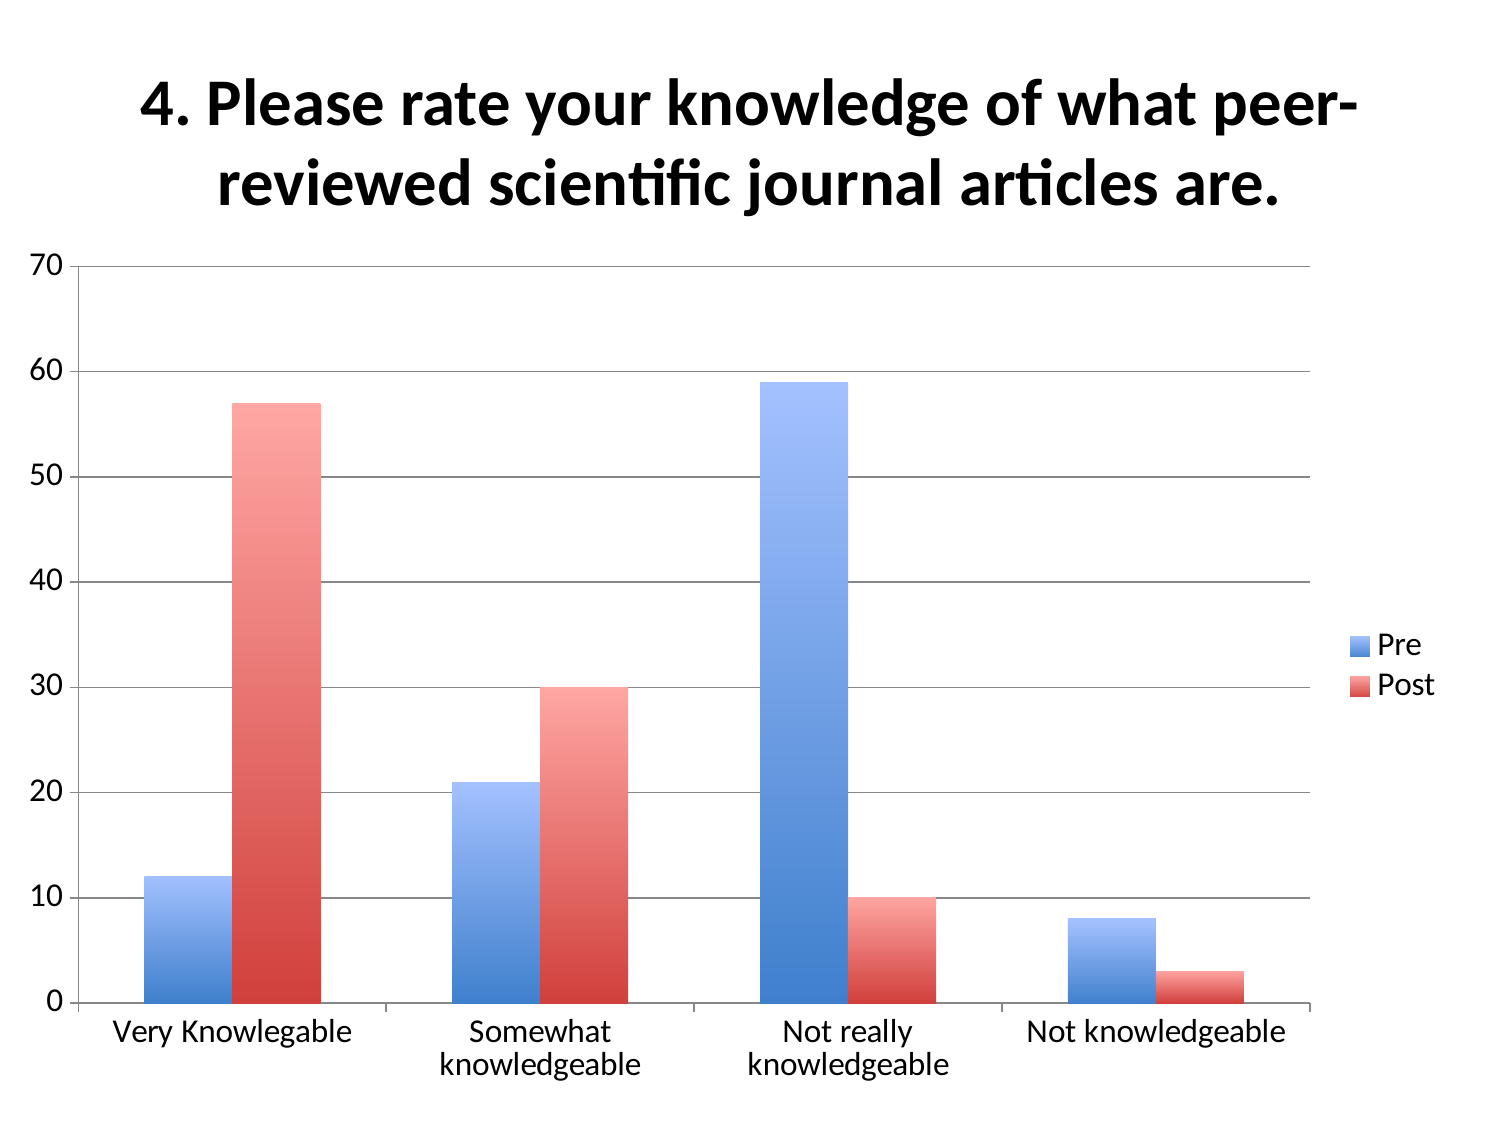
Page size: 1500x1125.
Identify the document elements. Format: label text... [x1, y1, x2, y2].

chart [0, 232, 1459, 1102]
title 4. Please rate your knowledge of what peer-reviewed scientific journal articles are. [75, 45, 1425, 230]
